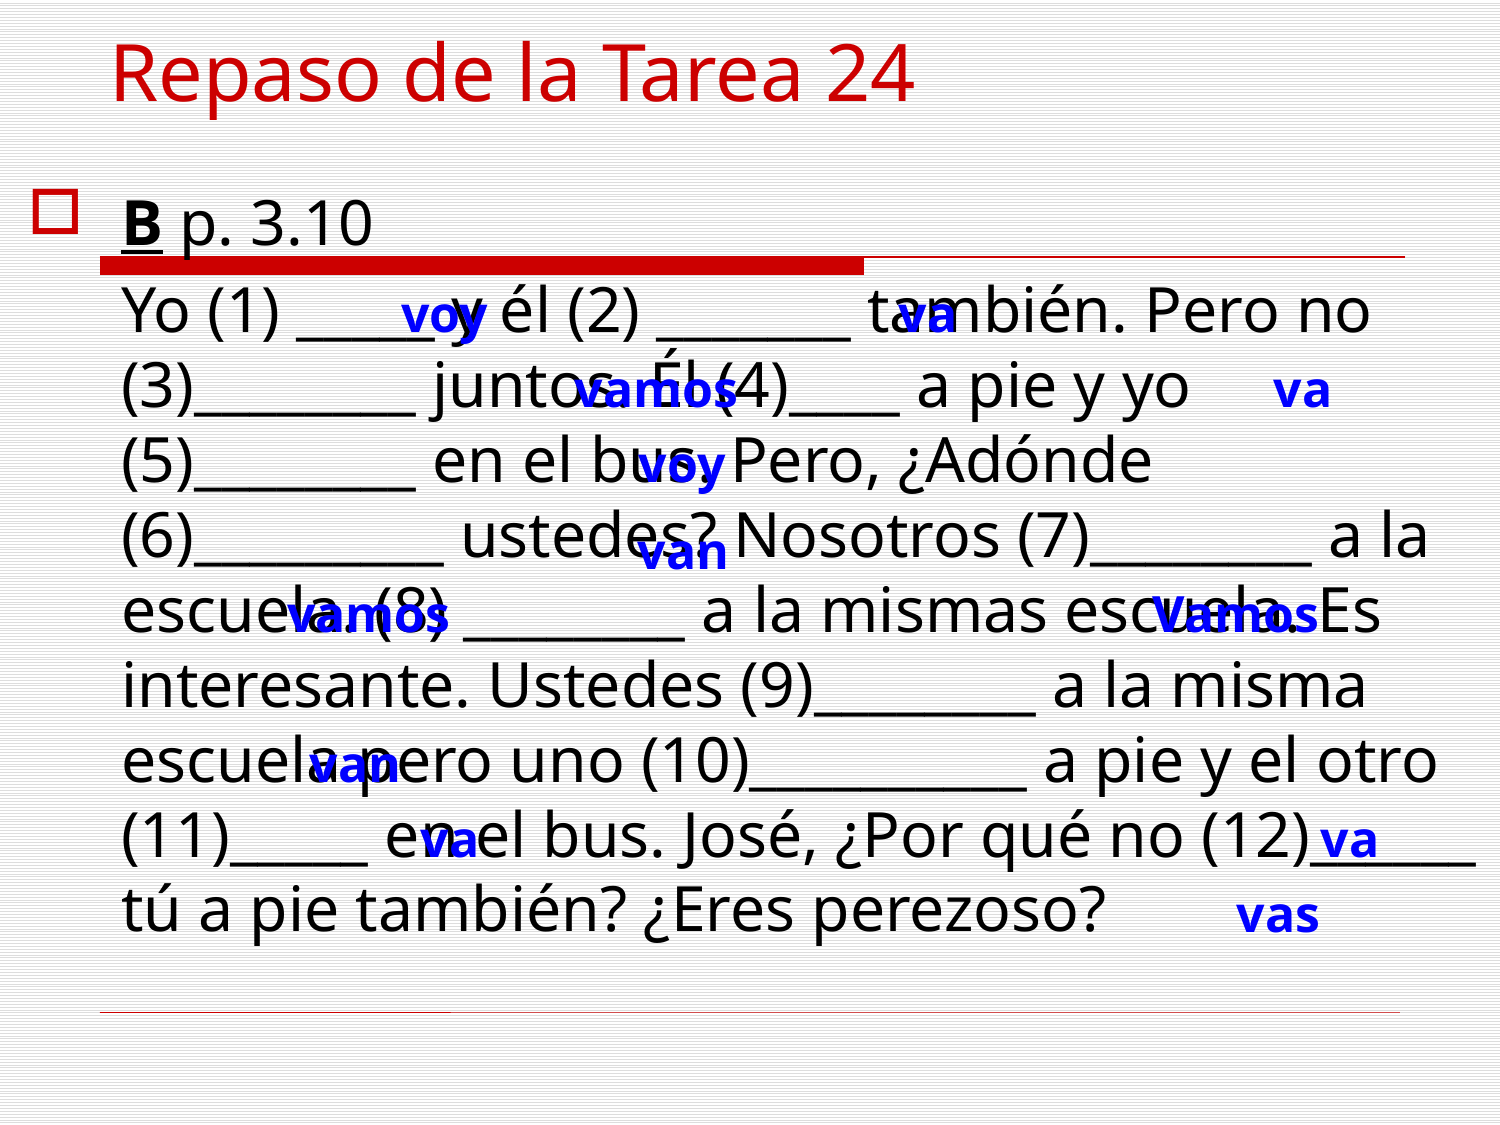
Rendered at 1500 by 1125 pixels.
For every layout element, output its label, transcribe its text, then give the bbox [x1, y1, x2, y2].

text_box vamos [559, 349, 754, 425]
text_box voy [624, 424, 754, 500]
title Repaso de la Tarea 24 [94, 12, 1407, 125]
text_box va [1258, 349, 1361, 425]
text_box van [622, 512, 758, 588]
text_box van [294, 724, 429, 800]
text_box va [883, 274, 986, 350]
text_box va [1305, 799, 1408, 875]
list B p. 3.10 Yo (1) _____ y él (2) _______ también. Pero no (3)________ juntos. Él (4)____ a pie y yo (5)________ en el bus. Pero, ¿Adónde (6)_________ ustedes? Nosotros (7)________ a la escuela. (8) ________ a la mismas escuela. Es interesante. Ustedes (9)________ a la misma escuela pero uno (10)__________ a pie y el otro (11)_____ en el bus. José, ¿Por qué no (12)______ tú a pie también? ¿Eres perezoso? [12, 174, 1500, 1088]
text_box vamos [272, 574, 466, 650]
text_box voy [386, 274, 517, 350]
text_box va [405, 799, 508, 875]
text_box Vamos [1138, 574, 1348, 650]
text_box vas [1221, 874, 1336, 950]
